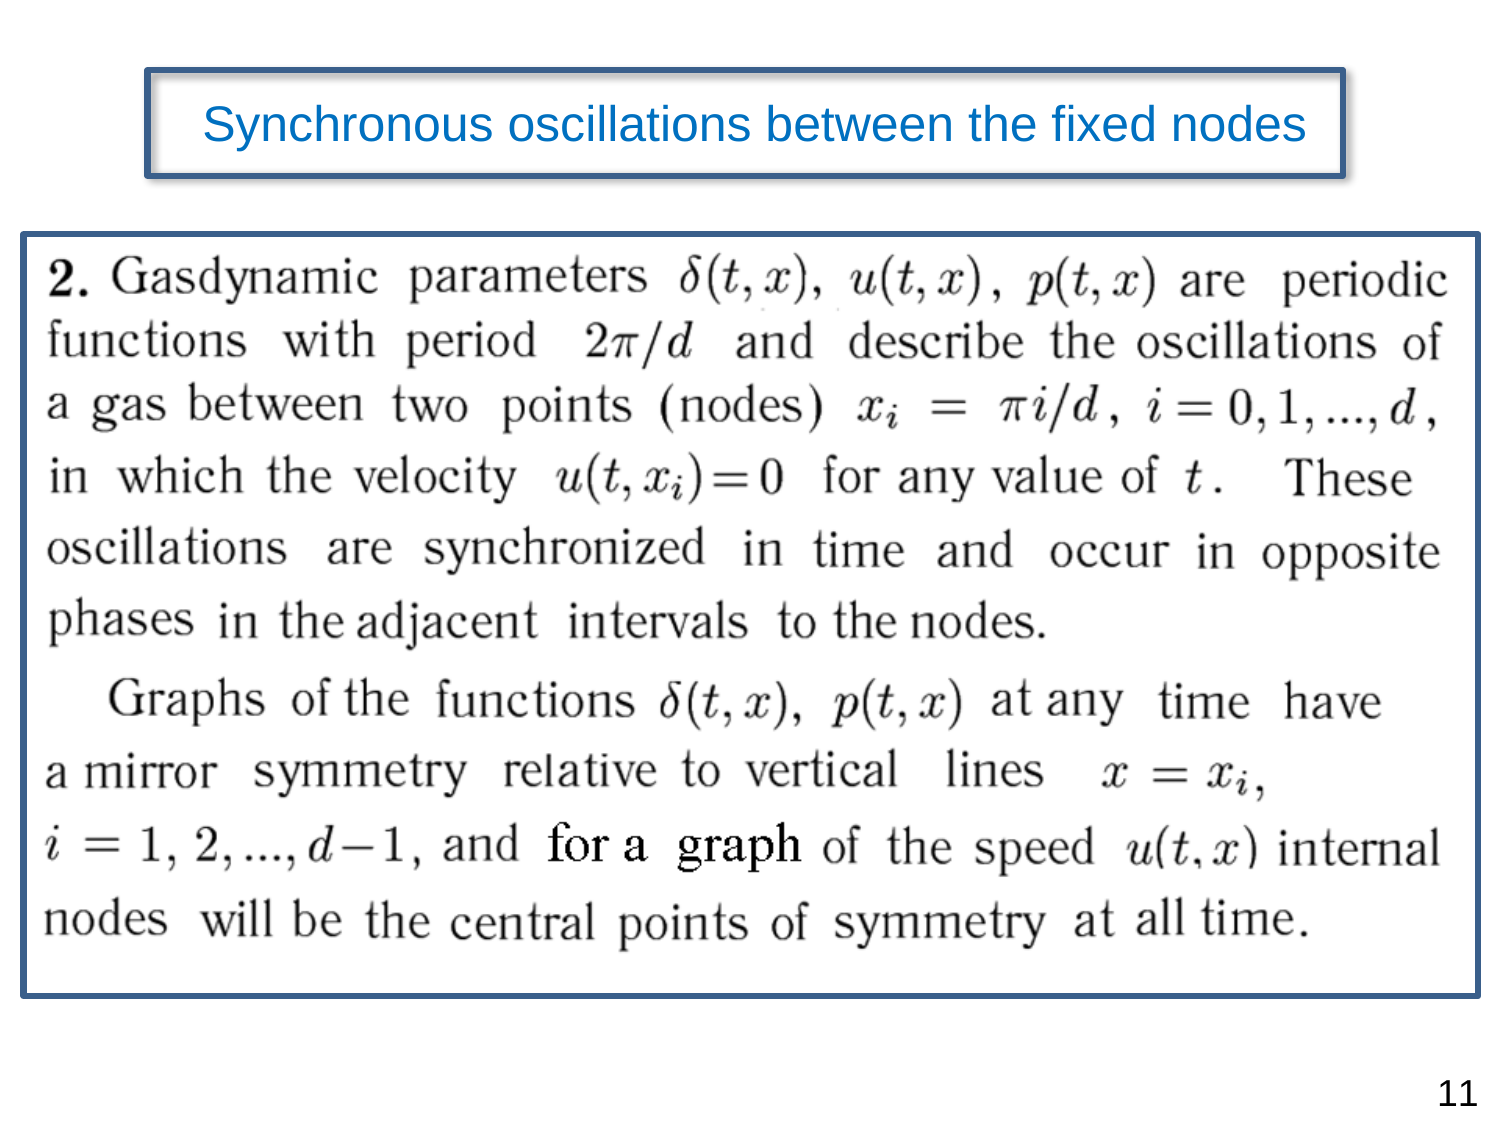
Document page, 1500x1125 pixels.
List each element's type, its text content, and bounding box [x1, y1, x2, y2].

text_box 11 [1422, 1061, 1500, 1122]
text_box [21, 232, 1480, 998]
text_box [145, 68, 1345, 178]
picture [30, 243, 1469, 989]
